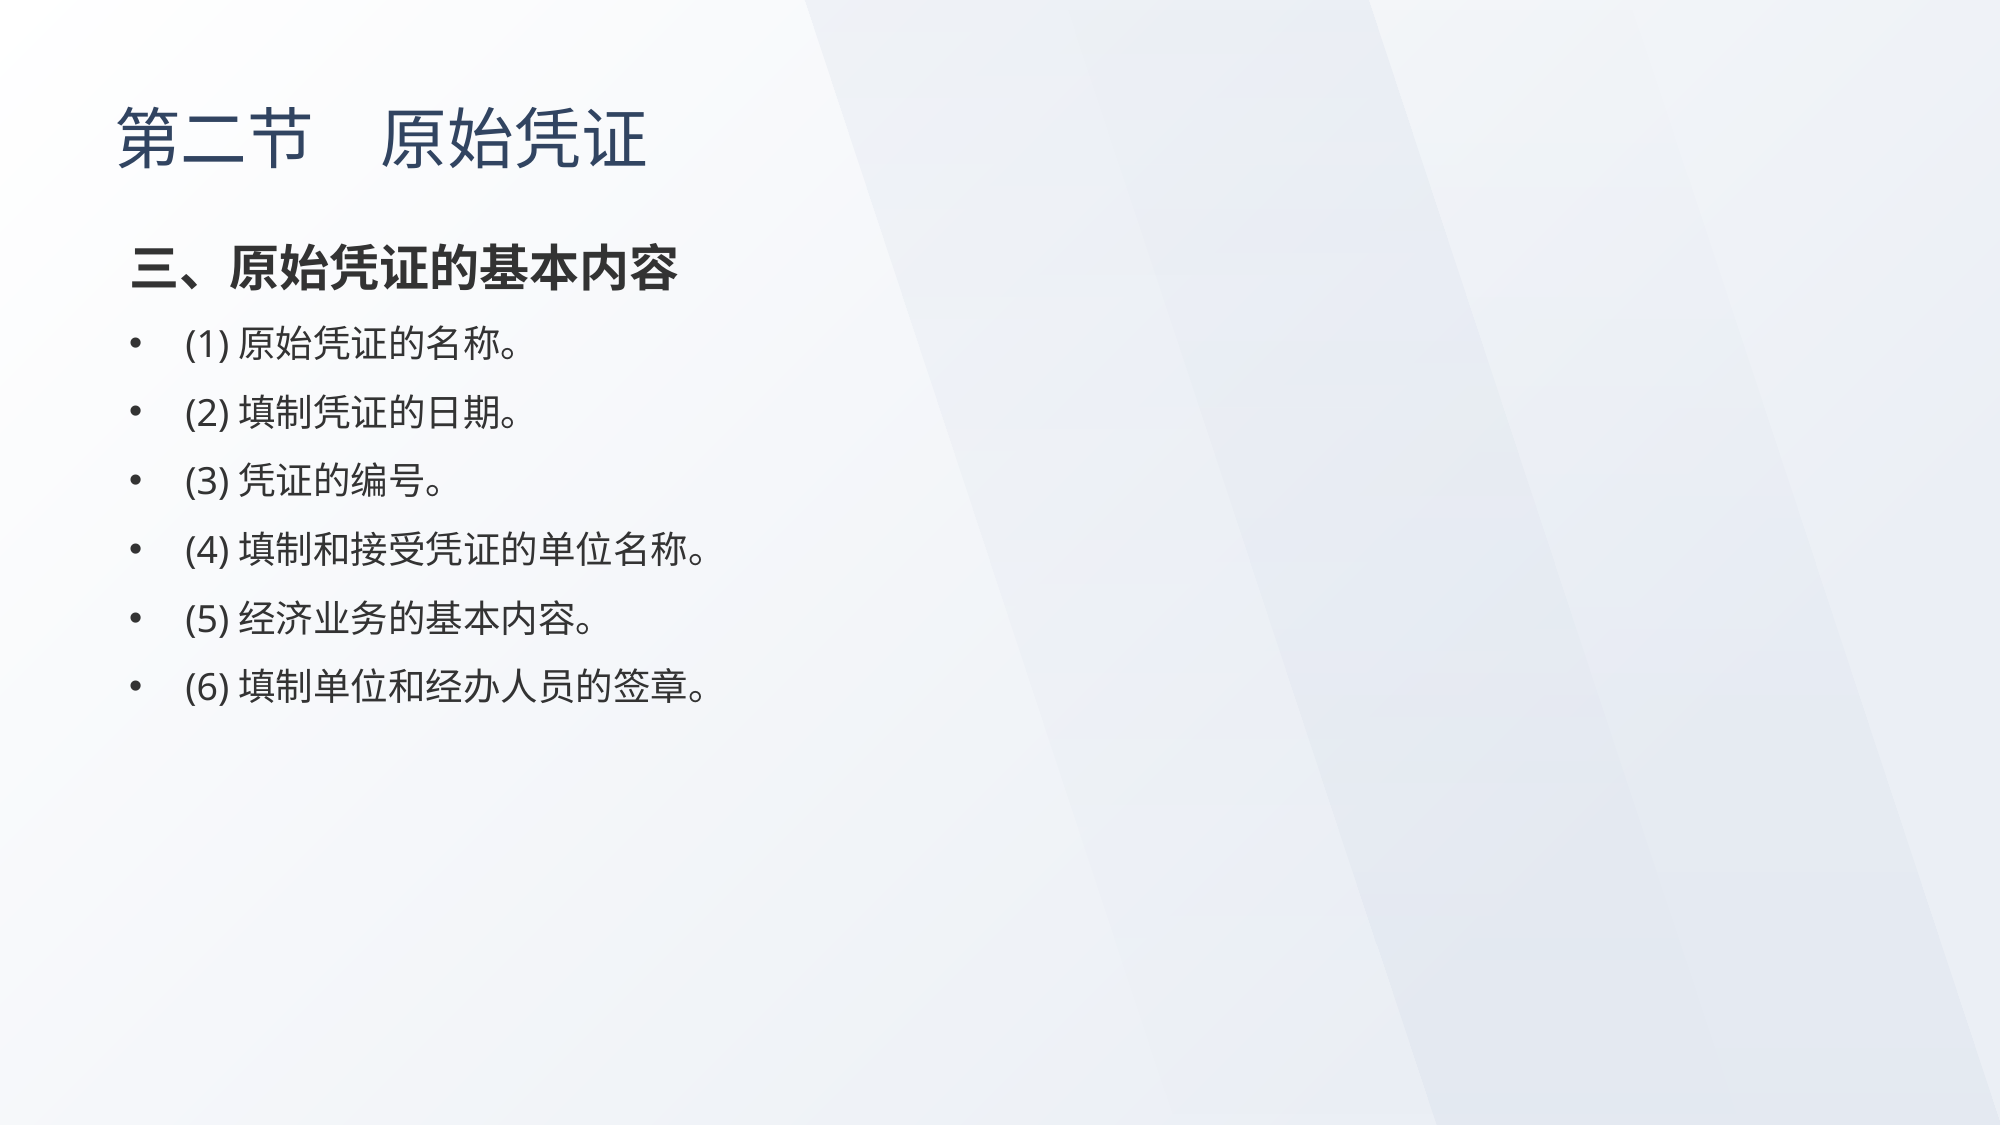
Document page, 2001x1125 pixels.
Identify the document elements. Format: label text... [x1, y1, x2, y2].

text_box 三、原始凭证的基本内容 (1)原始凭证的名称。 (2)填制凭证的日期。 (3)凭证的编号。 (4)填制和接受凭证的单位名称。 (5)经济业务的基本内容。 (6)填制单位和经办人员的签章。 [114, 213, 1886, 1013]
title 第二节 原始凭证 [114, 59, 1886, 178]
